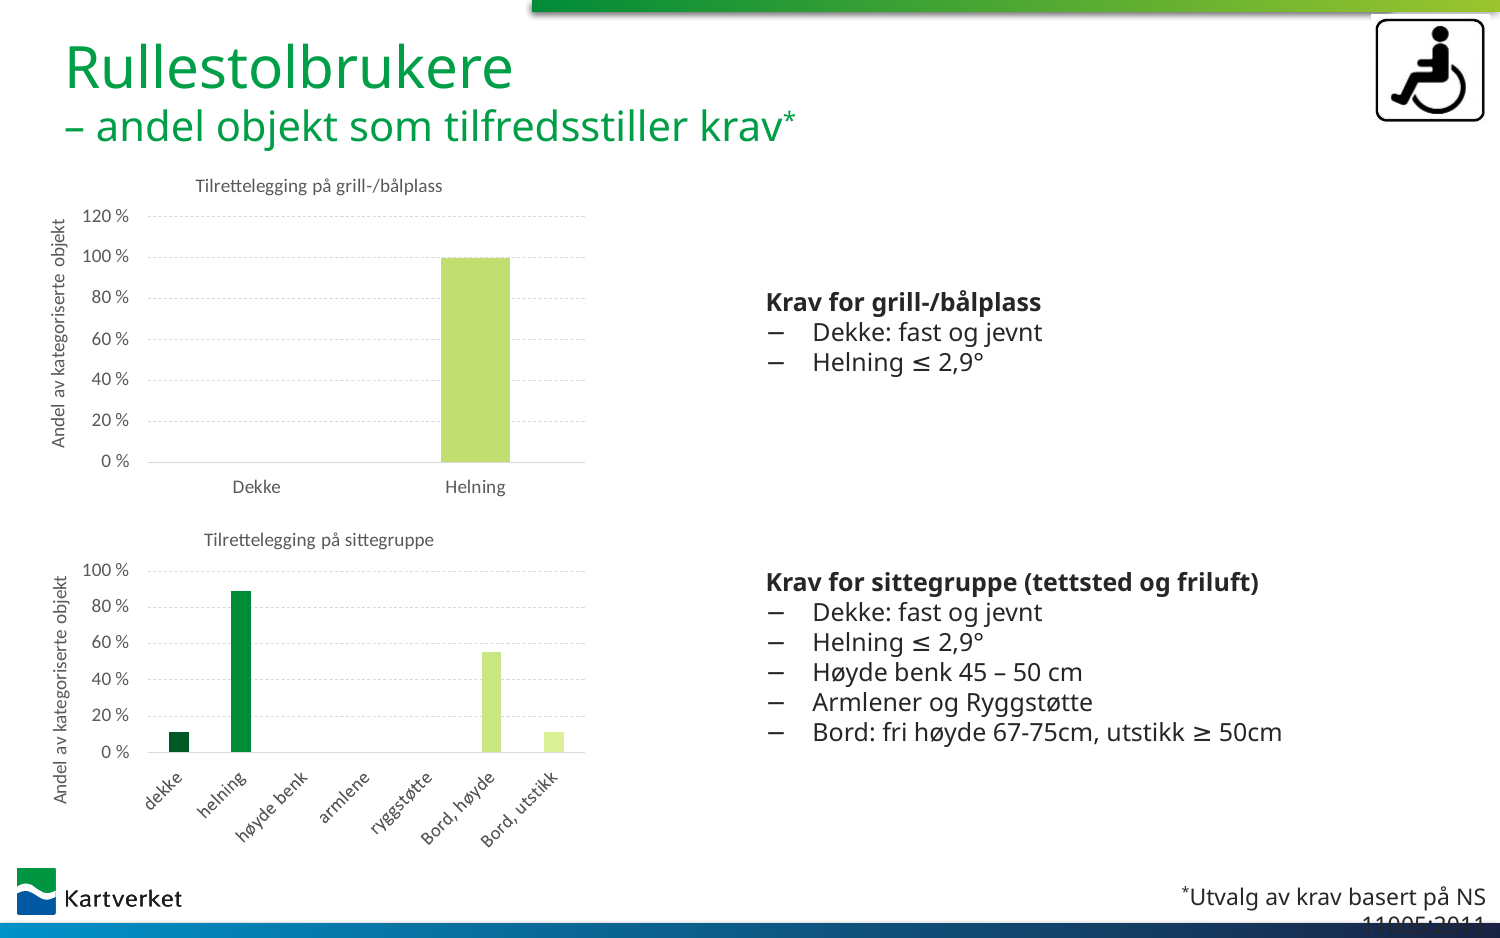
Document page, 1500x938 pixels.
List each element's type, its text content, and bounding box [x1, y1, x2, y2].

picture [41, 520, 596, 859]
text_box Krav for sittegruppe (tettsted og friluft) Dekke: fast og jevnt Helning ≤ 2,9° Høyde benk 45 – 50 cm Armlener og Ryggstøtte Bord: fri høyde 67-75cm, utstikk ≥ 50cm [750, 559, 1500, 754]
text_box Rullestolbrukere – andel objekt som tilfredsstiller krav* [49, 14, 1431, 158]
text_box *Utvalg av krav basert på NS 11005:2011 [1068, 873, 1500, 938]
picture [1371, 13, 1491, 127]
text_box Krav for grill-/bålplass Dekke: fast og jevnt Helning ≤ 2,9° [750, 279, 1452, 384]
picture [41, 166, 596, 505]
